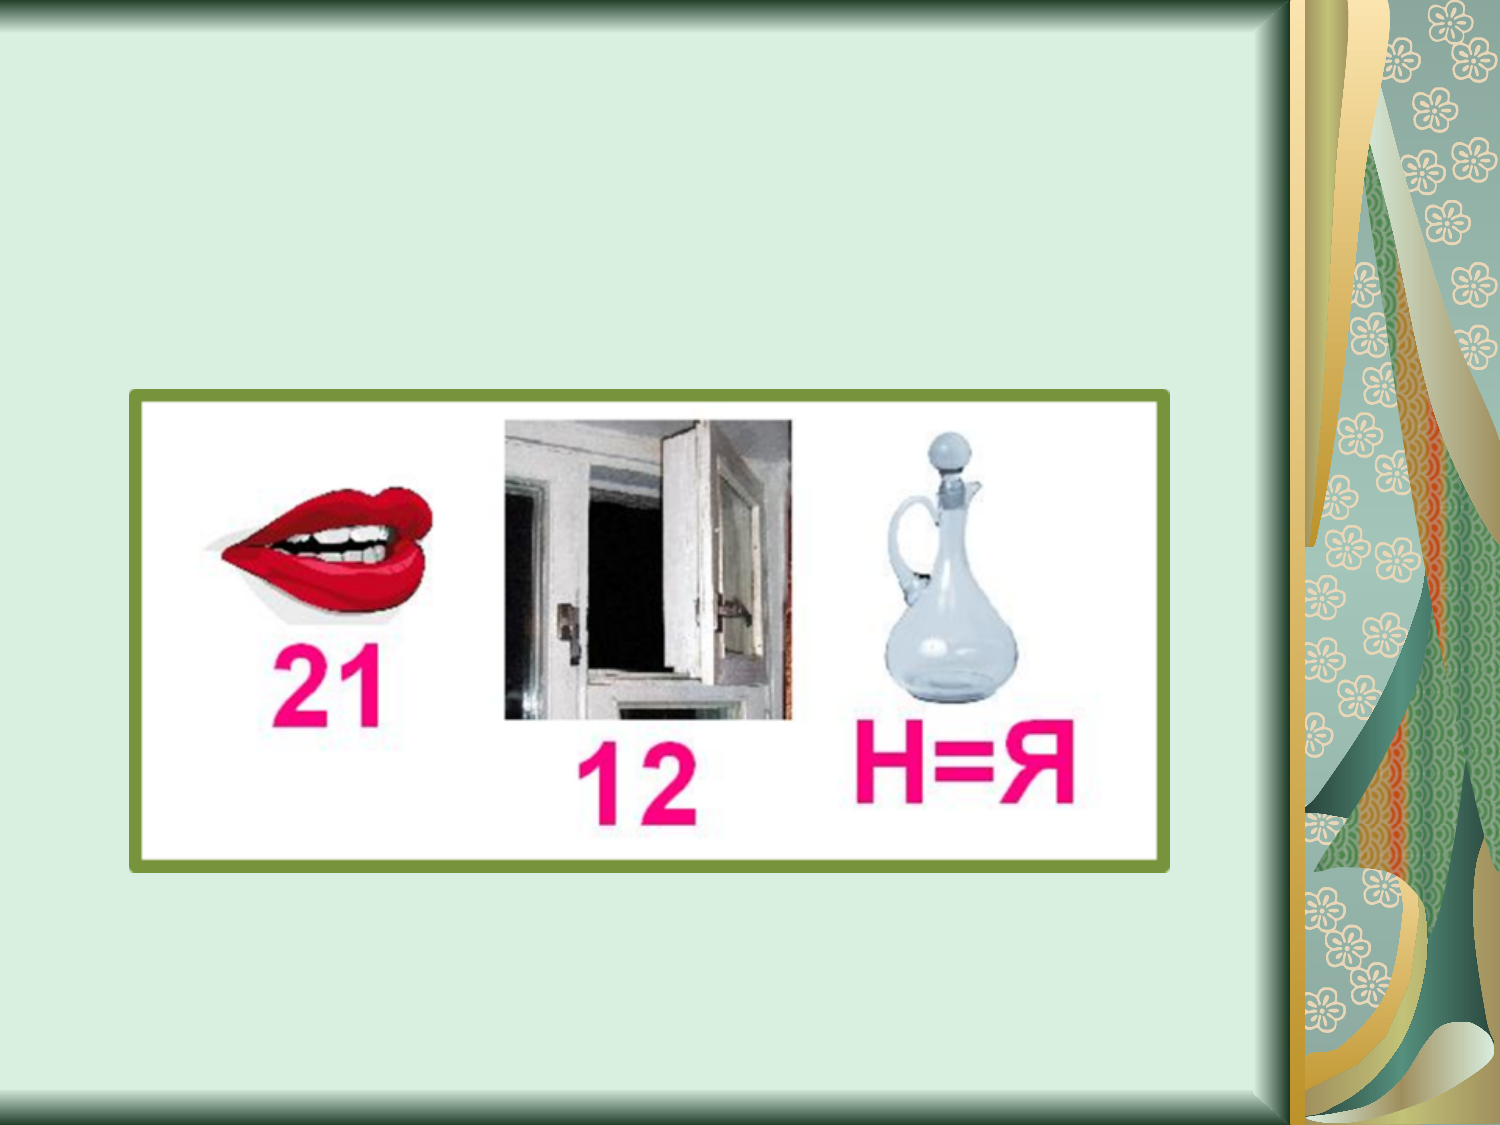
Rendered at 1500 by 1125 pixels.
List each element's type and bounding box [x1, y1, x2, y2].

picture [1314, 144, 1500, 936]
list [128, 389, 1170, 873]
